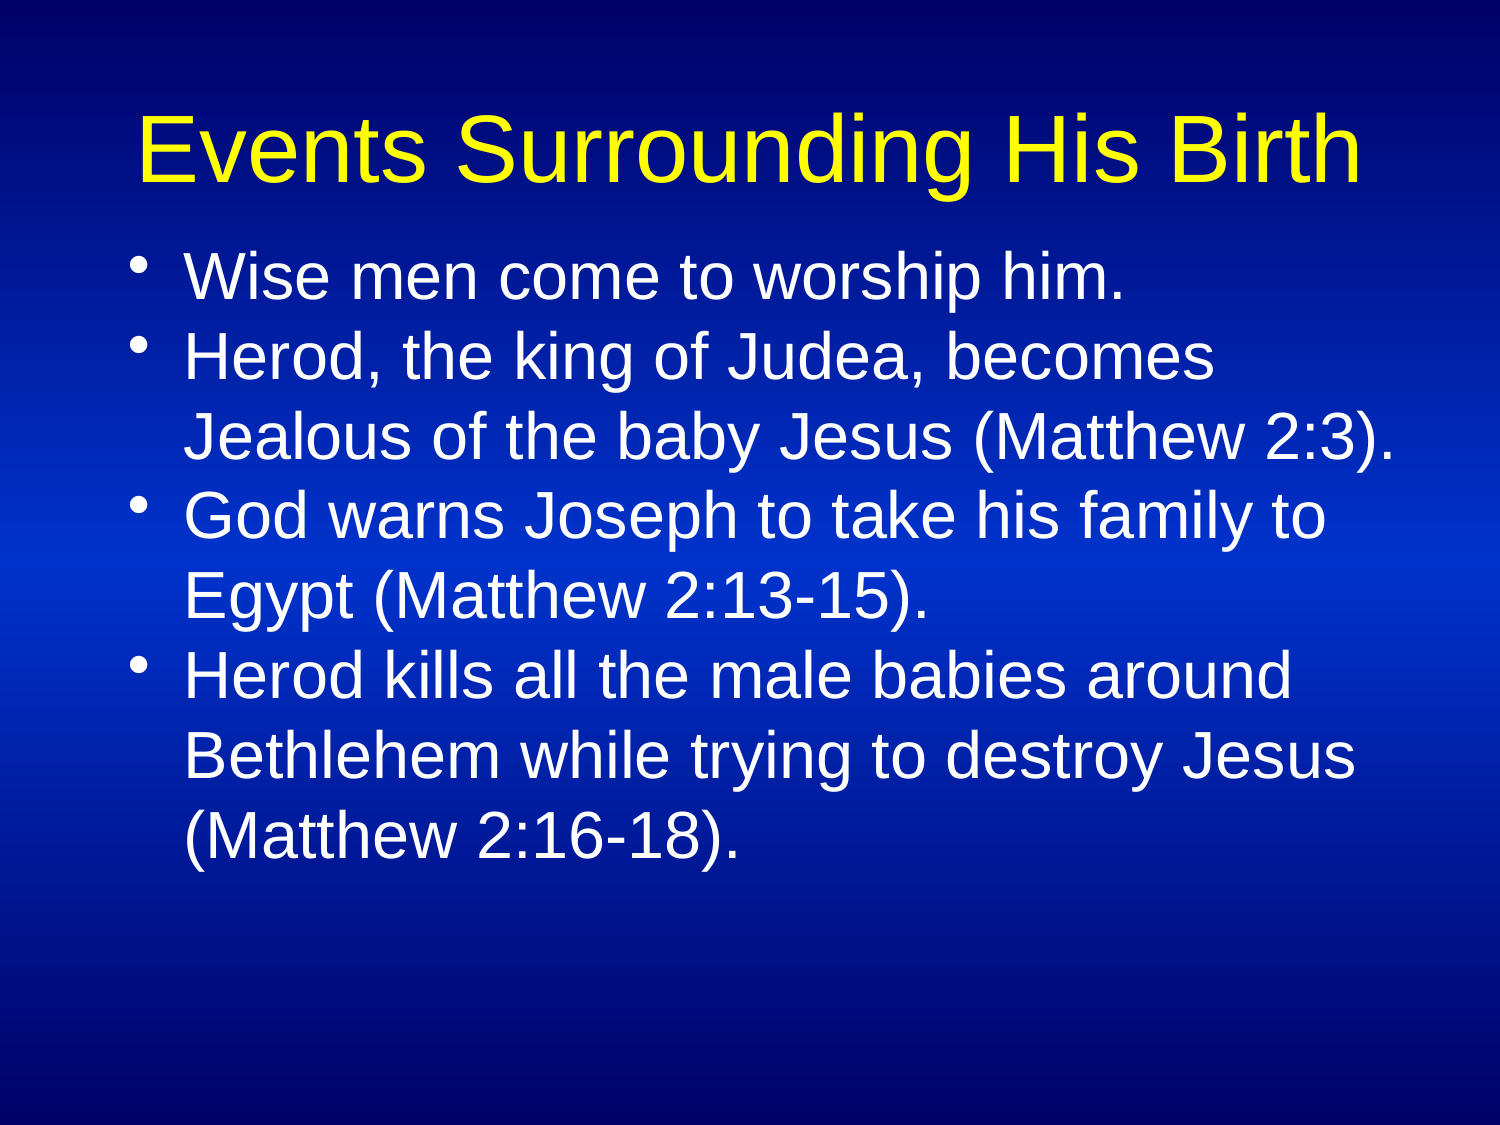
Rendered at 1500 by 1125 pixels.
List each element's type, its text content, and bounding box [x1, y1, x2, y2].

title Events Surrounding His Birth [37, 50, 1463, 238]
list Wise men come to worship him. Herod, the king of Judea, becomes Jealous of the baby Jesus (Matthew 2:3). God warns Joseph to take his family to Egypt (Matthew 2:13-15). Herod kills all the male babies around Bethlehem while trying to destroy Jesus (Matthew 2:16-18). [112, 224, 1438, 1100]
